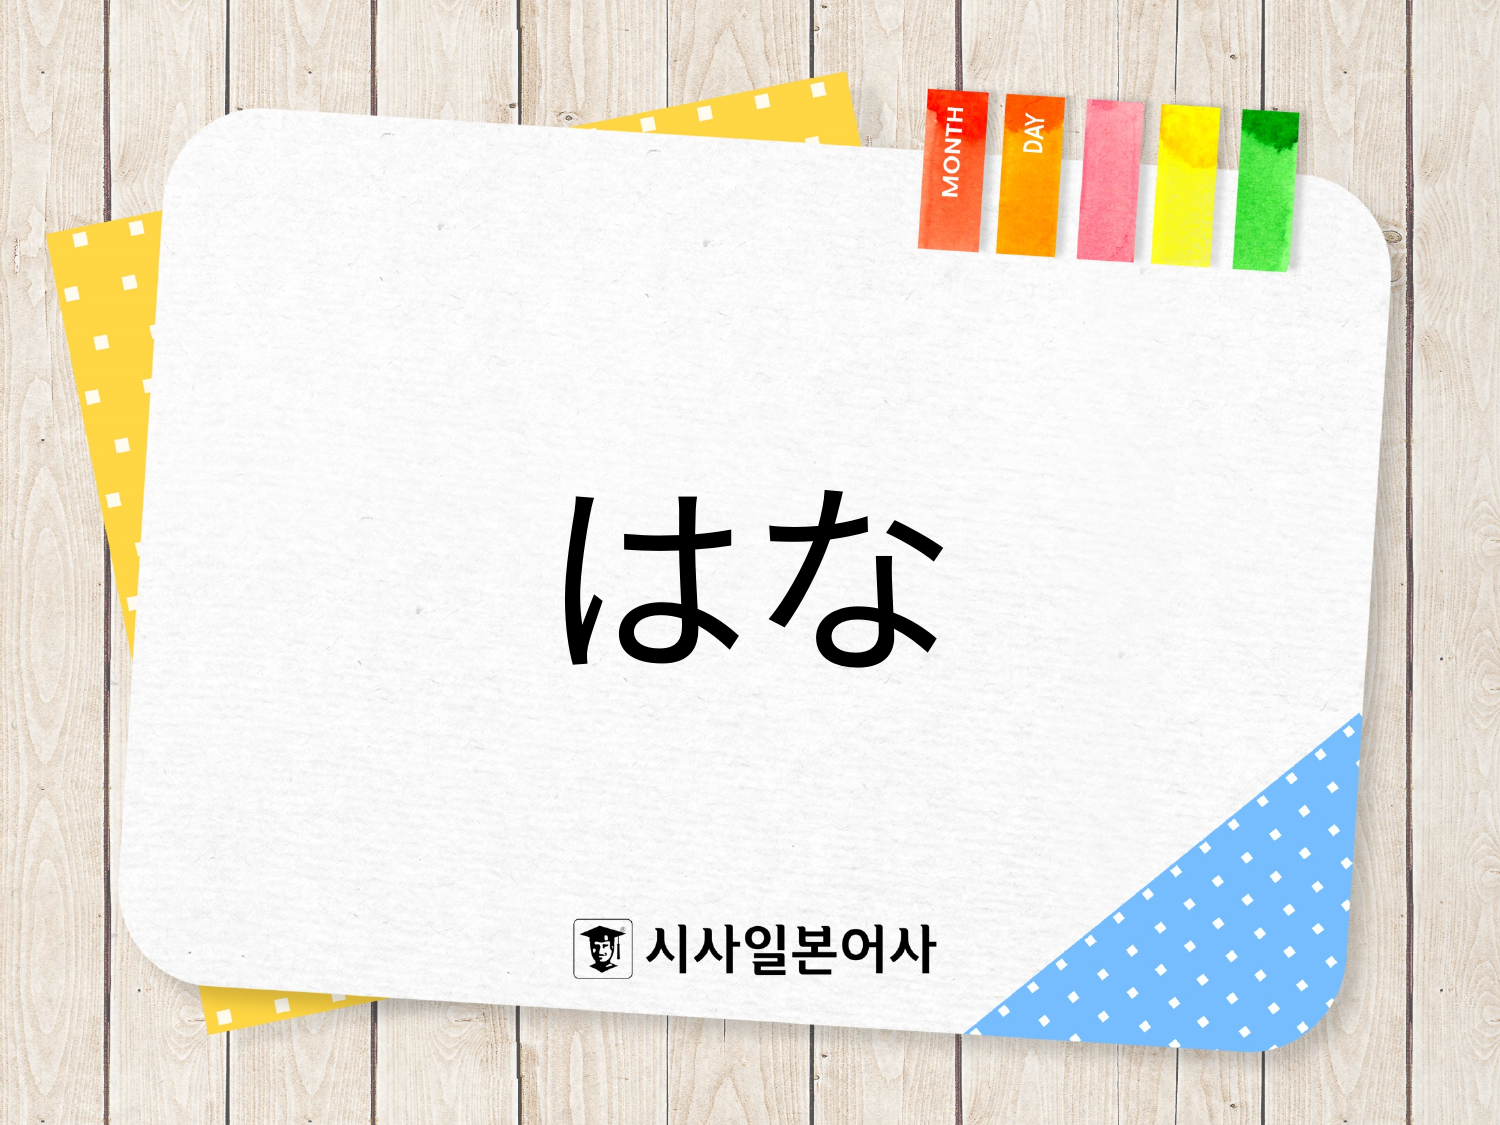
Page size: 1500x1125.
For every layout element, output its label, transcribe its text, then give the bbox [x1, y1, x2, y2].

title はな [75, 338, 1425, 811]
picture [0, 0, 1500, 1125]
